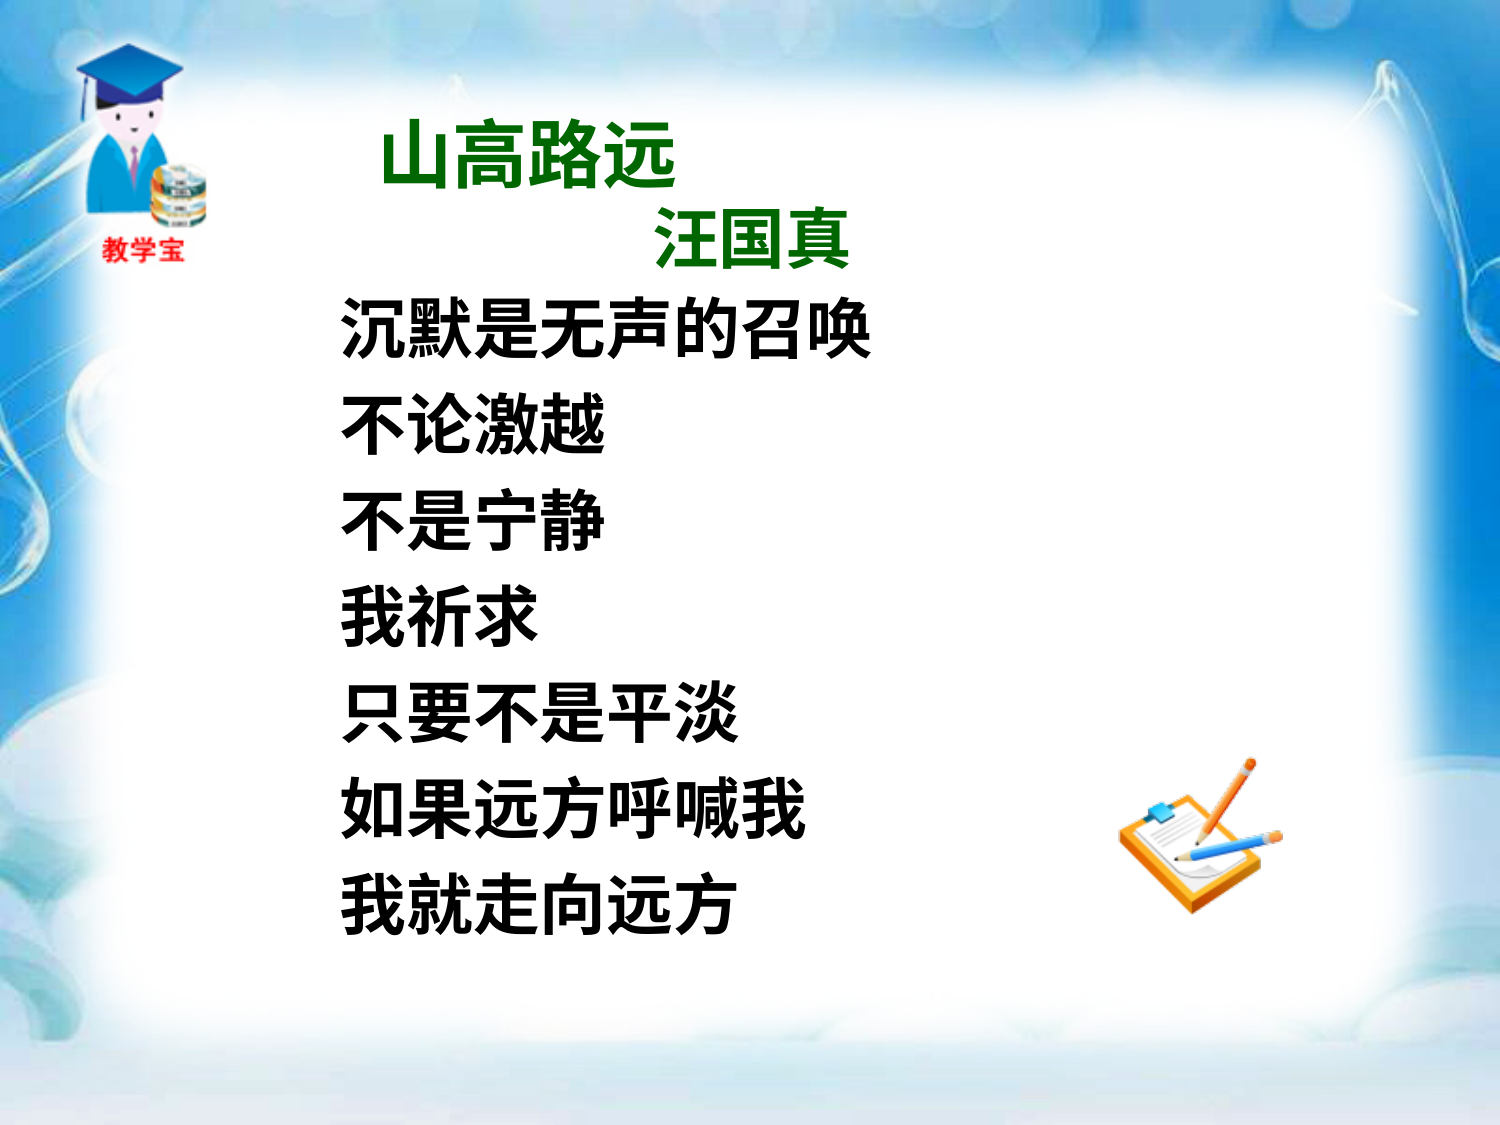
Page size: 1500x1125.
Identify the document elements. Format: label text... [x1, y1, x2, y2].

text_box 沉默是无声的召唤 不论激越 不是宁静 我祈求 只要不是平淡 如果远方呼喊我 我就走向远方 [324, 263, 963, 1046]
text_box 山高路远 汪国真 [362, 99, 1038, 285]
picture [0, 0, 1500, 1125]
